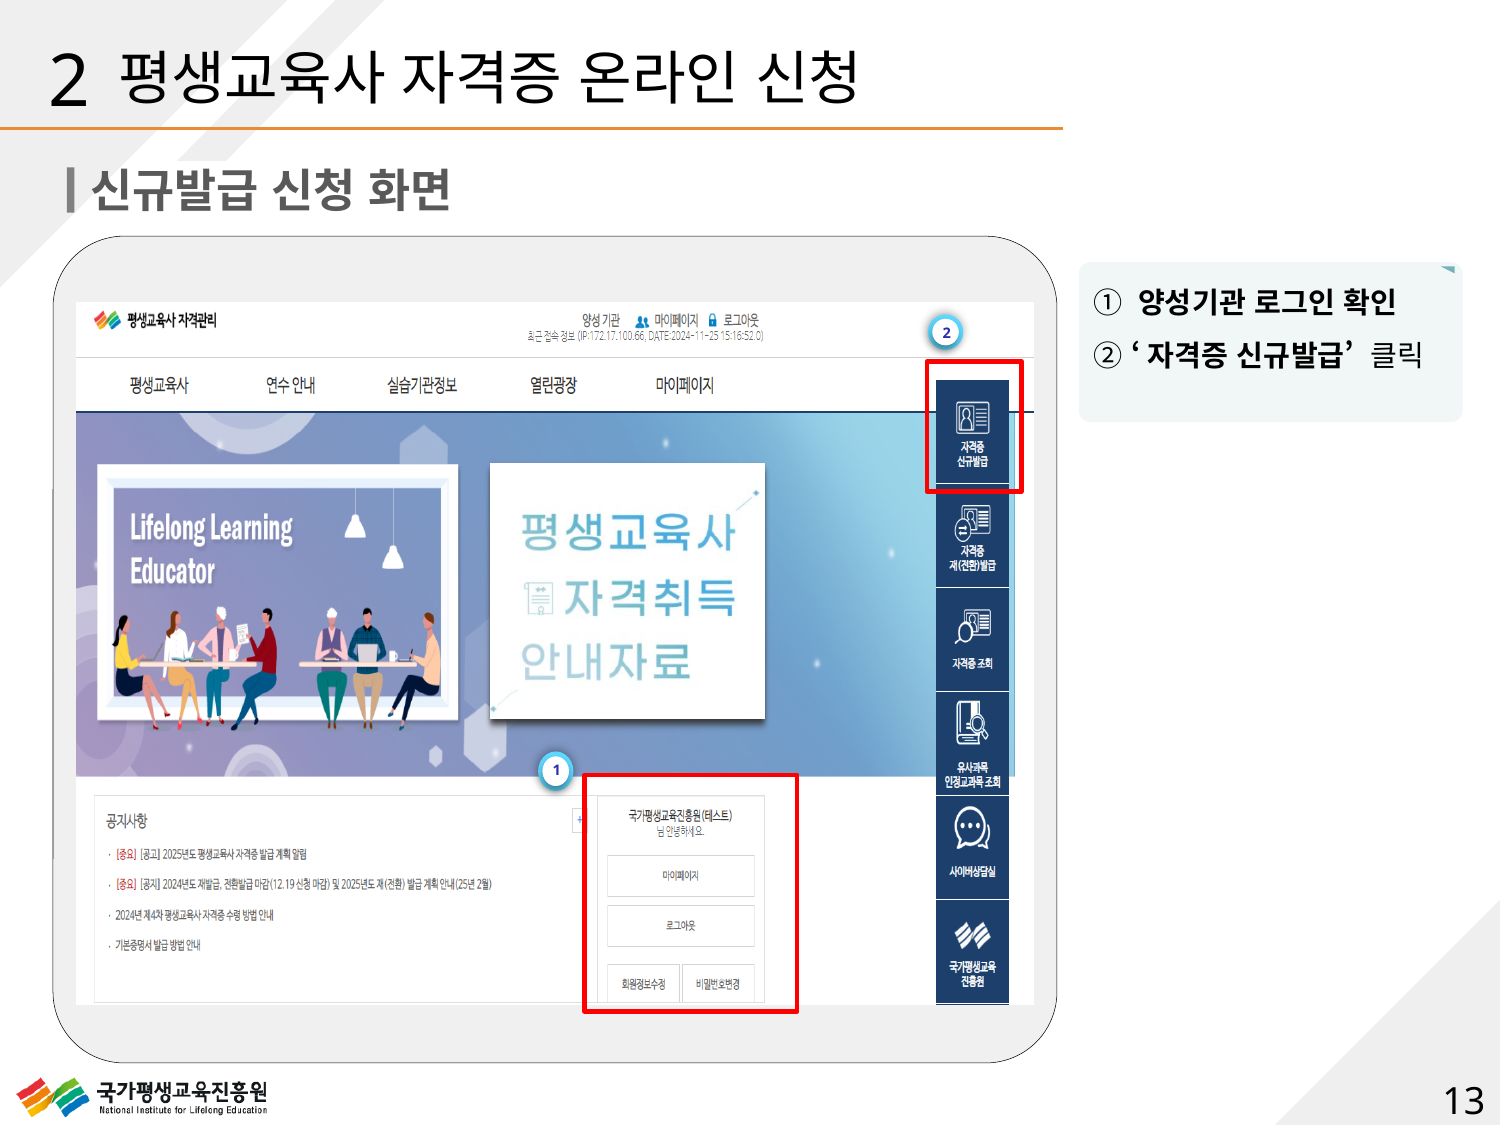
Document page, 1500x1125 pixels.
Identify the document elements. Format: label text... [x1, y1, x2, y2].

picture [76, 302, 1034, 1005]
text_box 13 [1149, 1069, 1500, 1125]
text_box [926, 314, 967, 351]
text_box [1078, 259, 1500, 428]
text_box 신규발급 신청 화면 [76, 153, 1435, 228]
picture [0, 1067, 286, 1125]
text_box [537, 751, 577, 792]
